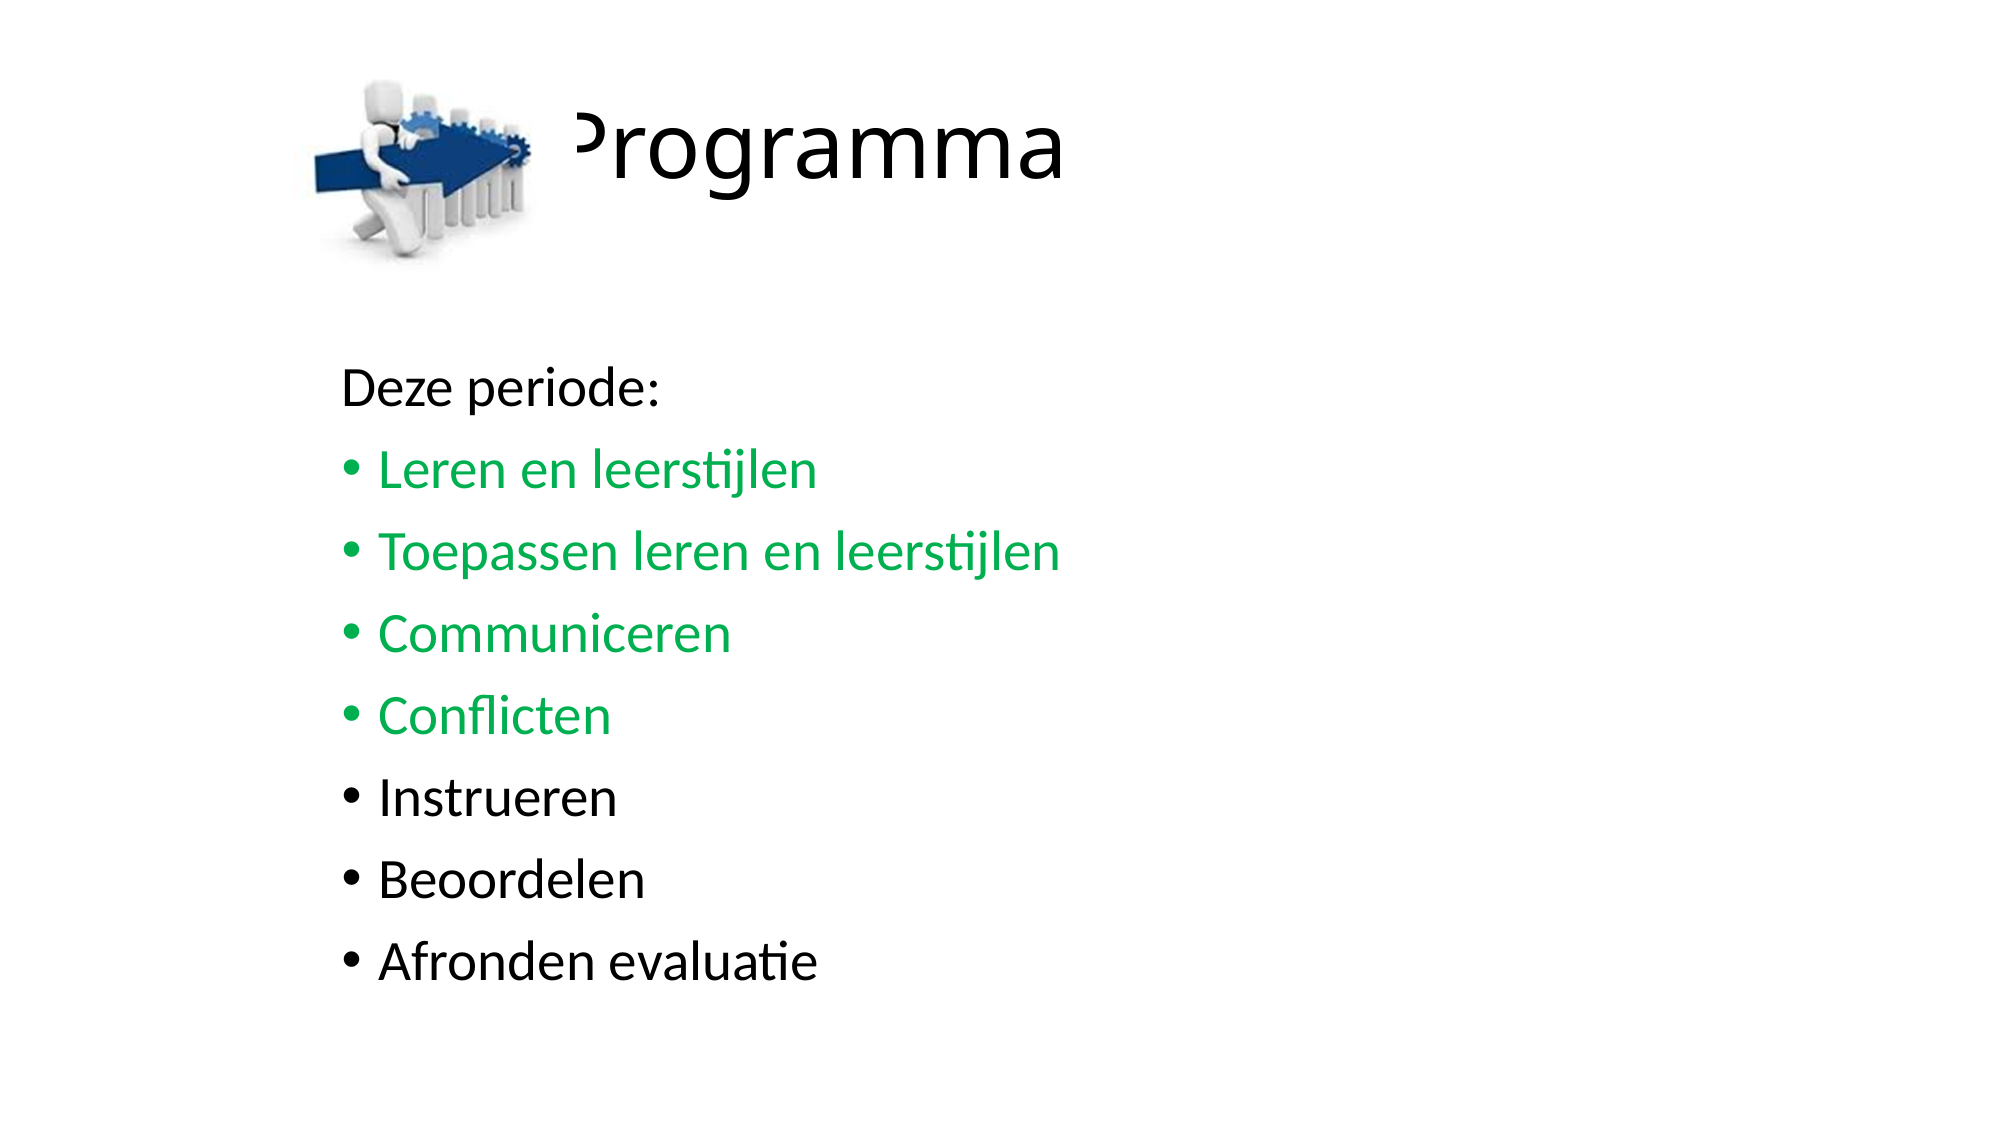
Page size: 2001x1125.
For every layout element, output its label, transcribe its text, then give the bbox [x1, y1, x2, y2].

title Programma [539, 54, 1166, 244]
list Deze periode: Leren en leerstijlen Toepassen leren en leerstijlen Communiceren Conflicten Instrueren Beoordelen Afronden evaluatie [326, 349, 1675, 1005]
picture [267, 66, 577, 281]
